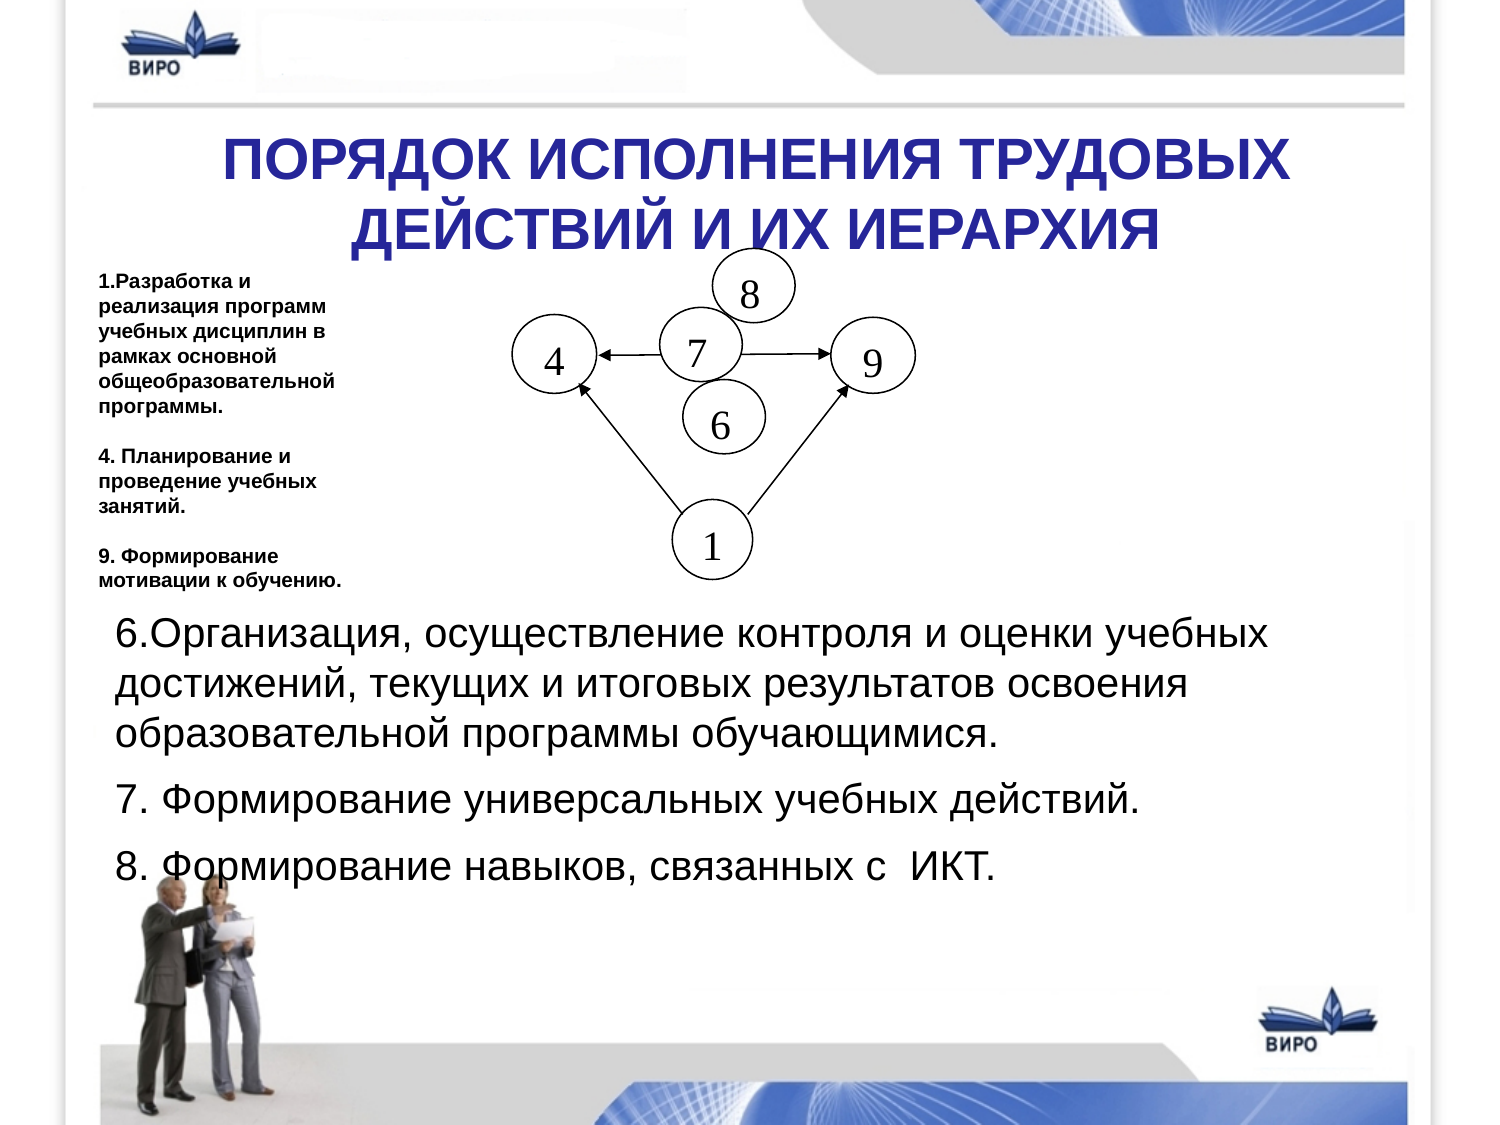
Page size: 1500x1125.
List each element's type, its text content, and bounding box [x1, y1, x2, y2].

text_box 8 [712, 248, 796, 312]
text_box 7 [680, 307, 722, 312]
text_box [511, 314, 916, 580]
text_box [0, 5, 1496, 81]
list 6.Организация, осуществление контроля и оценки учебных достижений, текущих и итоговых результатов освоения образовательной программы обучающимися. 7. Формирование универсальных учебных действий. 8. Формирование навыков, связанных с ИКТ. [100, 597, 1483, 982]
text_box 1.Разработка и реализация программ учебных дисциплин в рамках основной общеобразовательной программы. 4. Планирование и проведение учебных занятий. 9. Формирование мотивации к обучению. [83, 260, 372, 600]
title Порядок исполнения трудовых действий и их иерархия [118, 113, 1396, 256]
picture [0, 81, 1500, 1125]
picture [0, 0, 1500, 80]
